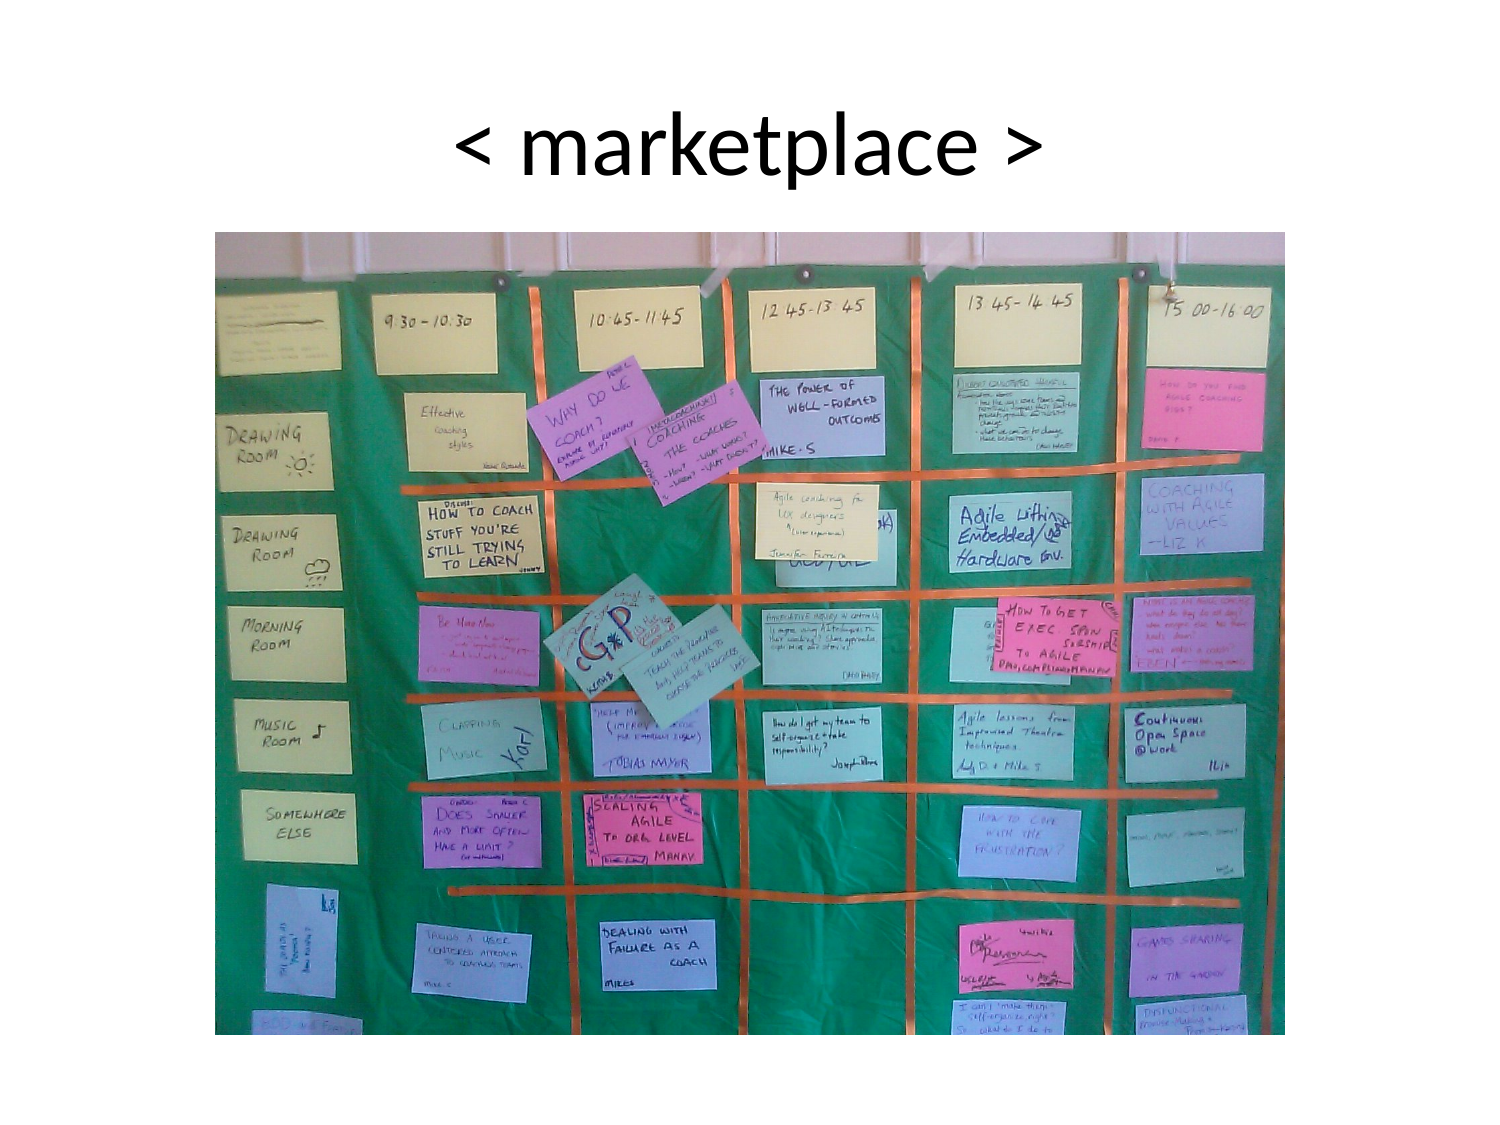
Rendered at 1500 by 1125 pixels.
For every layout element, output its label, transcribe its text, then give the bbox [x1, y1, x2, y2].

picture [214, 232, 1285, 1035]
title < marketplace > [75, 45, 1425, 233]
